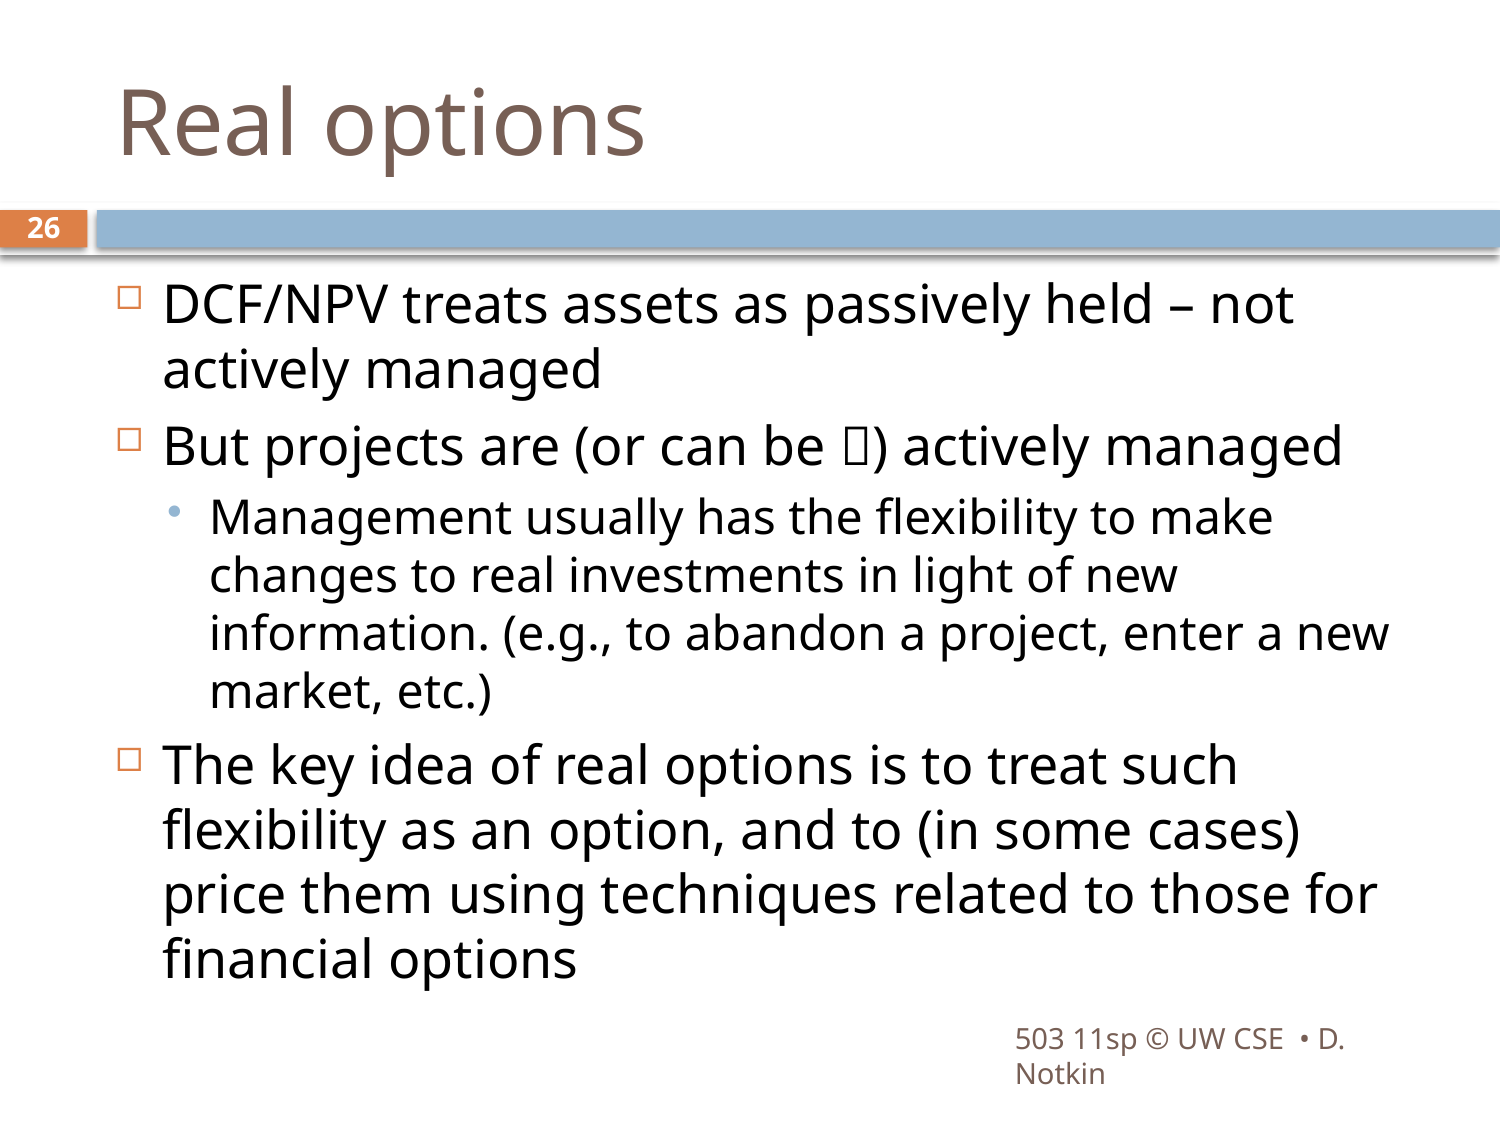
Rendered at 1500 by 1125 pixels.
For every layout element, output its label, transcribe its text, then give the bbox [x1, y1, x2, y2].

slide_number 503 11sp © UW CSE • D. Notkin [999, 1025, 1438, 1085]
title Real options [100, 37, 1438, 200]
slide_number 26 [0, 208, 88, 249]
list DCF/NPV treats assets as passively held – not actively managed But projects are (or can be ) actively managed Management usually has the flexibility to make changes to real investments in light of new information. (e.g., to abandon a project, enter a new market, etc.) The key idea of real options is to treat such flexibility as an option, and to (in some cases) price them using techniques related to those for financial options [100, 262, 1438, 1000]
